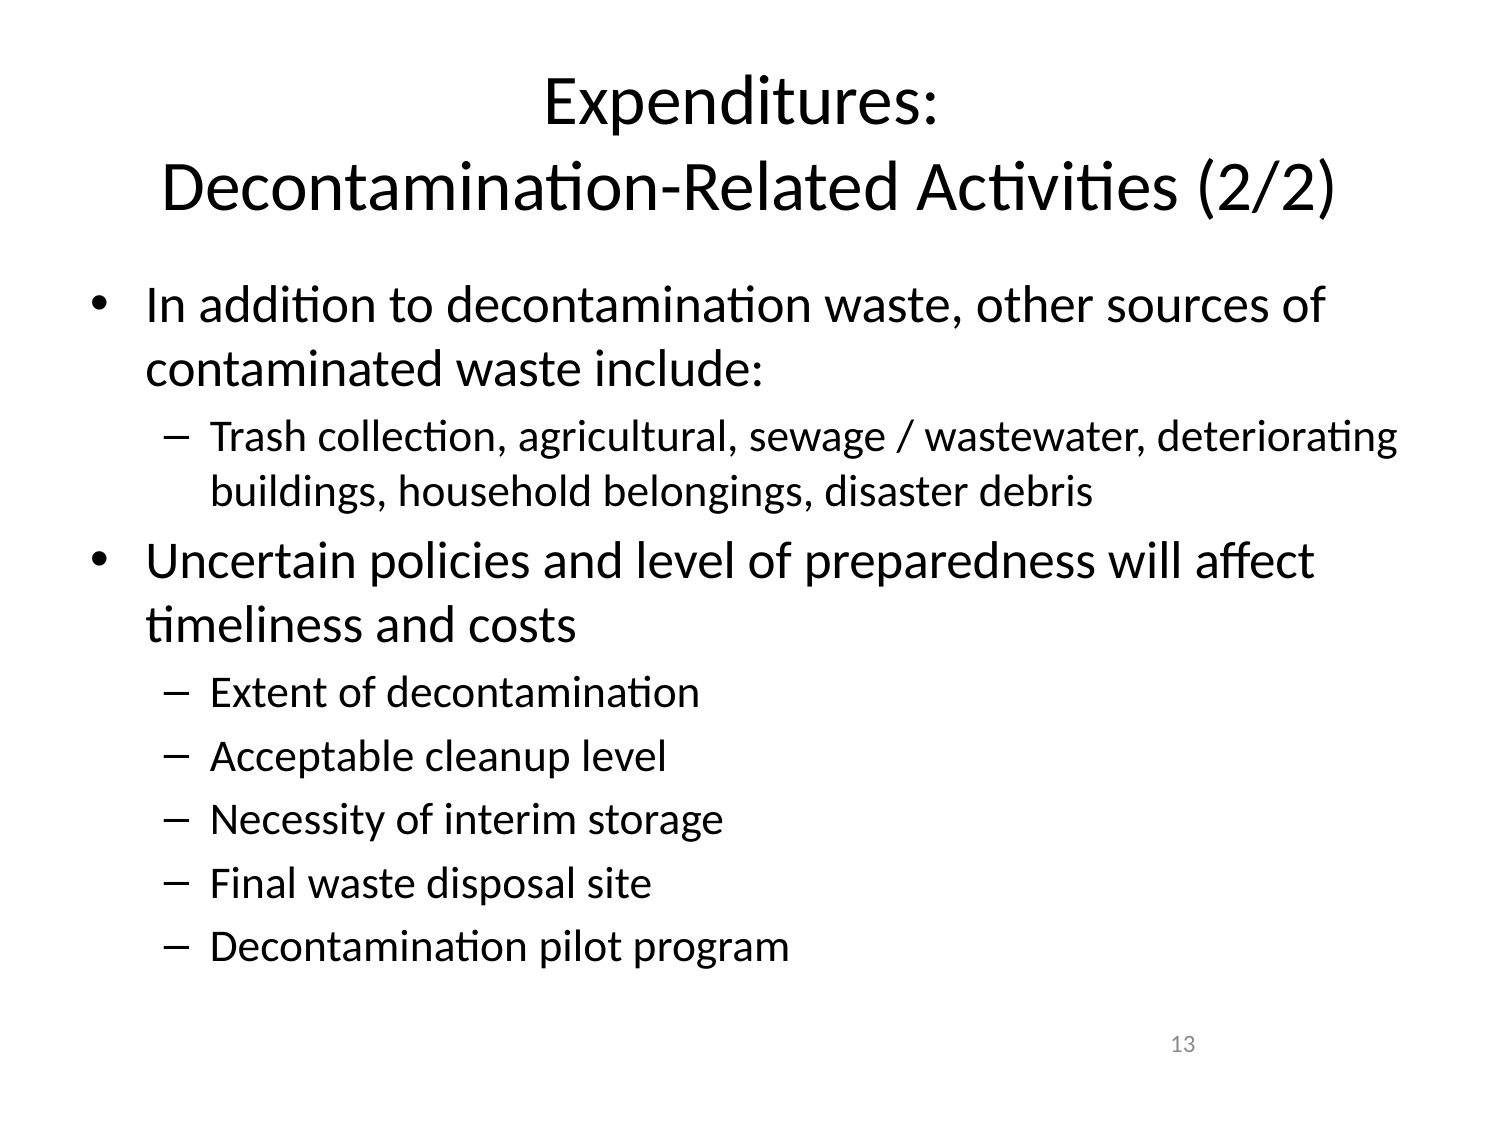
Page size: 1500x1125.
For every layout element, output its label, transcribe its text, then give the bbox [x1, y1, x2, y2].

list In addition to decontamination waste, other sources of contaminated waste include: Trash collection, agricultural, sewage / wastewater, deteriorating buildings, household belongings, disaster debris Uncertain policies and level of preparedness will affect timeliness and costs Extent of decontamination Acceptable cleanup level Necessity of interim storage Final waste disposal site Decontamination pilot program [75, 262, 1425, 981]
title Expenditures: Decontamination-Related Activities (2/2) [75, 45, 1425, 233]
slide_number 13 [1030, 1012, 1211, 1073]
